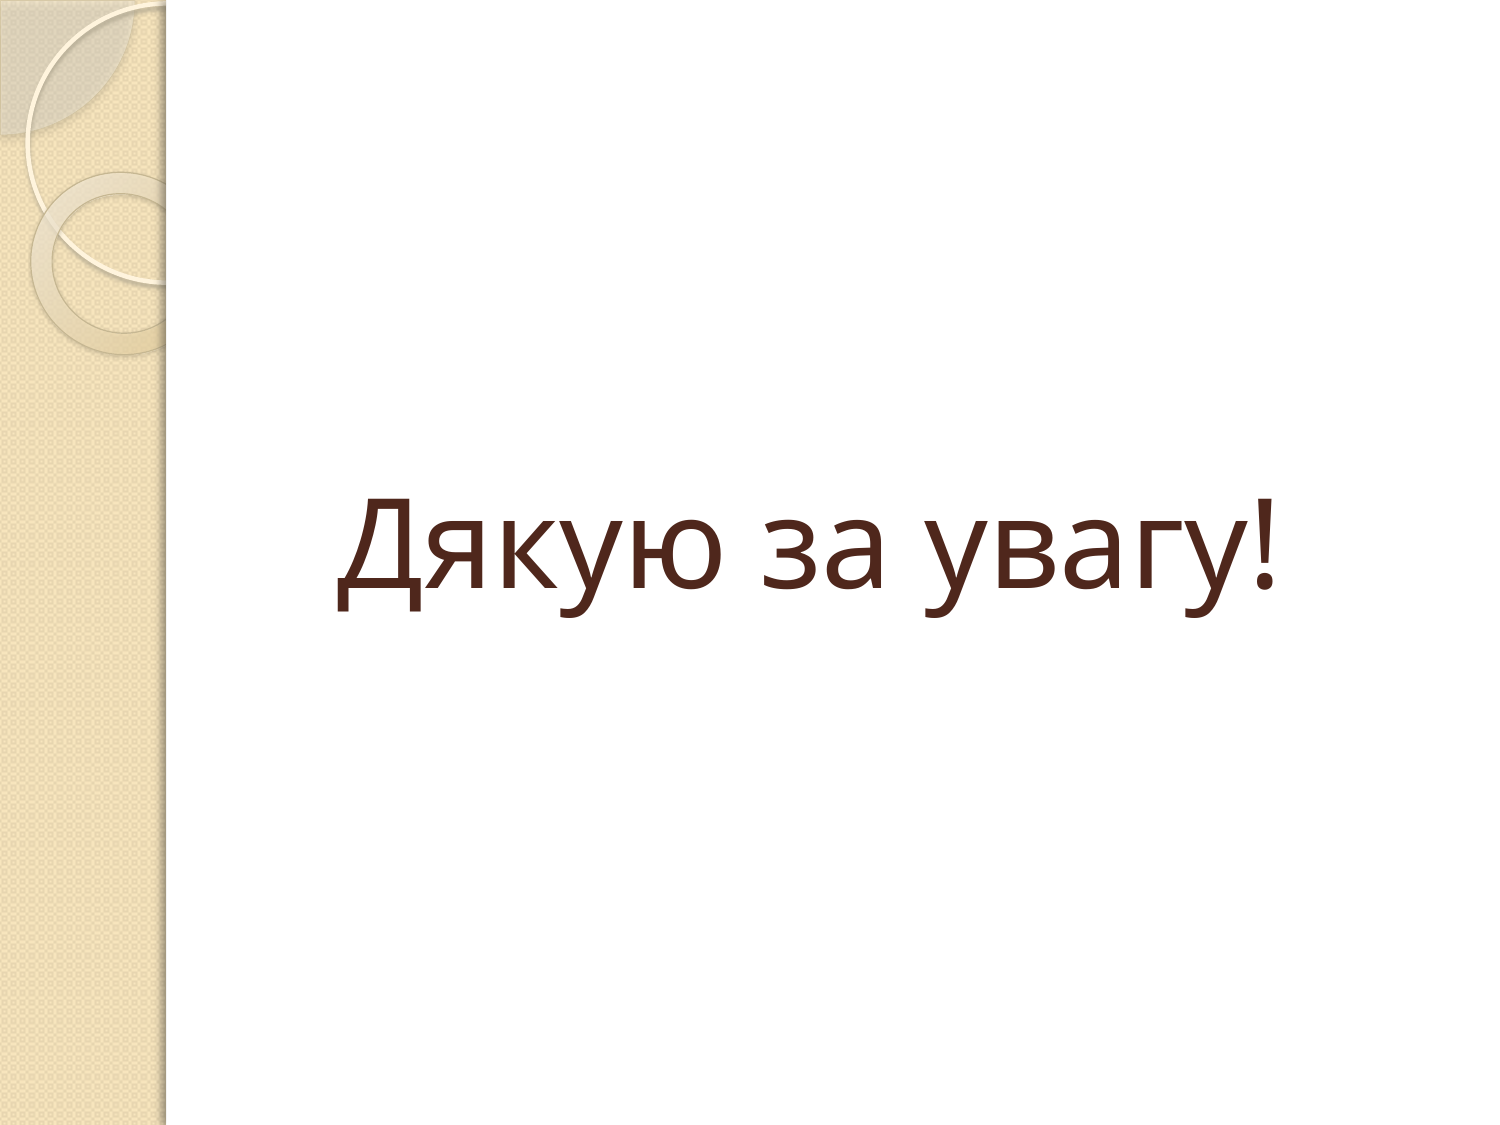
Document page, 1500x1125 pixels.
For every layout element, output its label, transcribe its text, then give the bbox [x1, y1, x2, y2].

title Дякую за увагу! [194, 444, 1425, 632]
